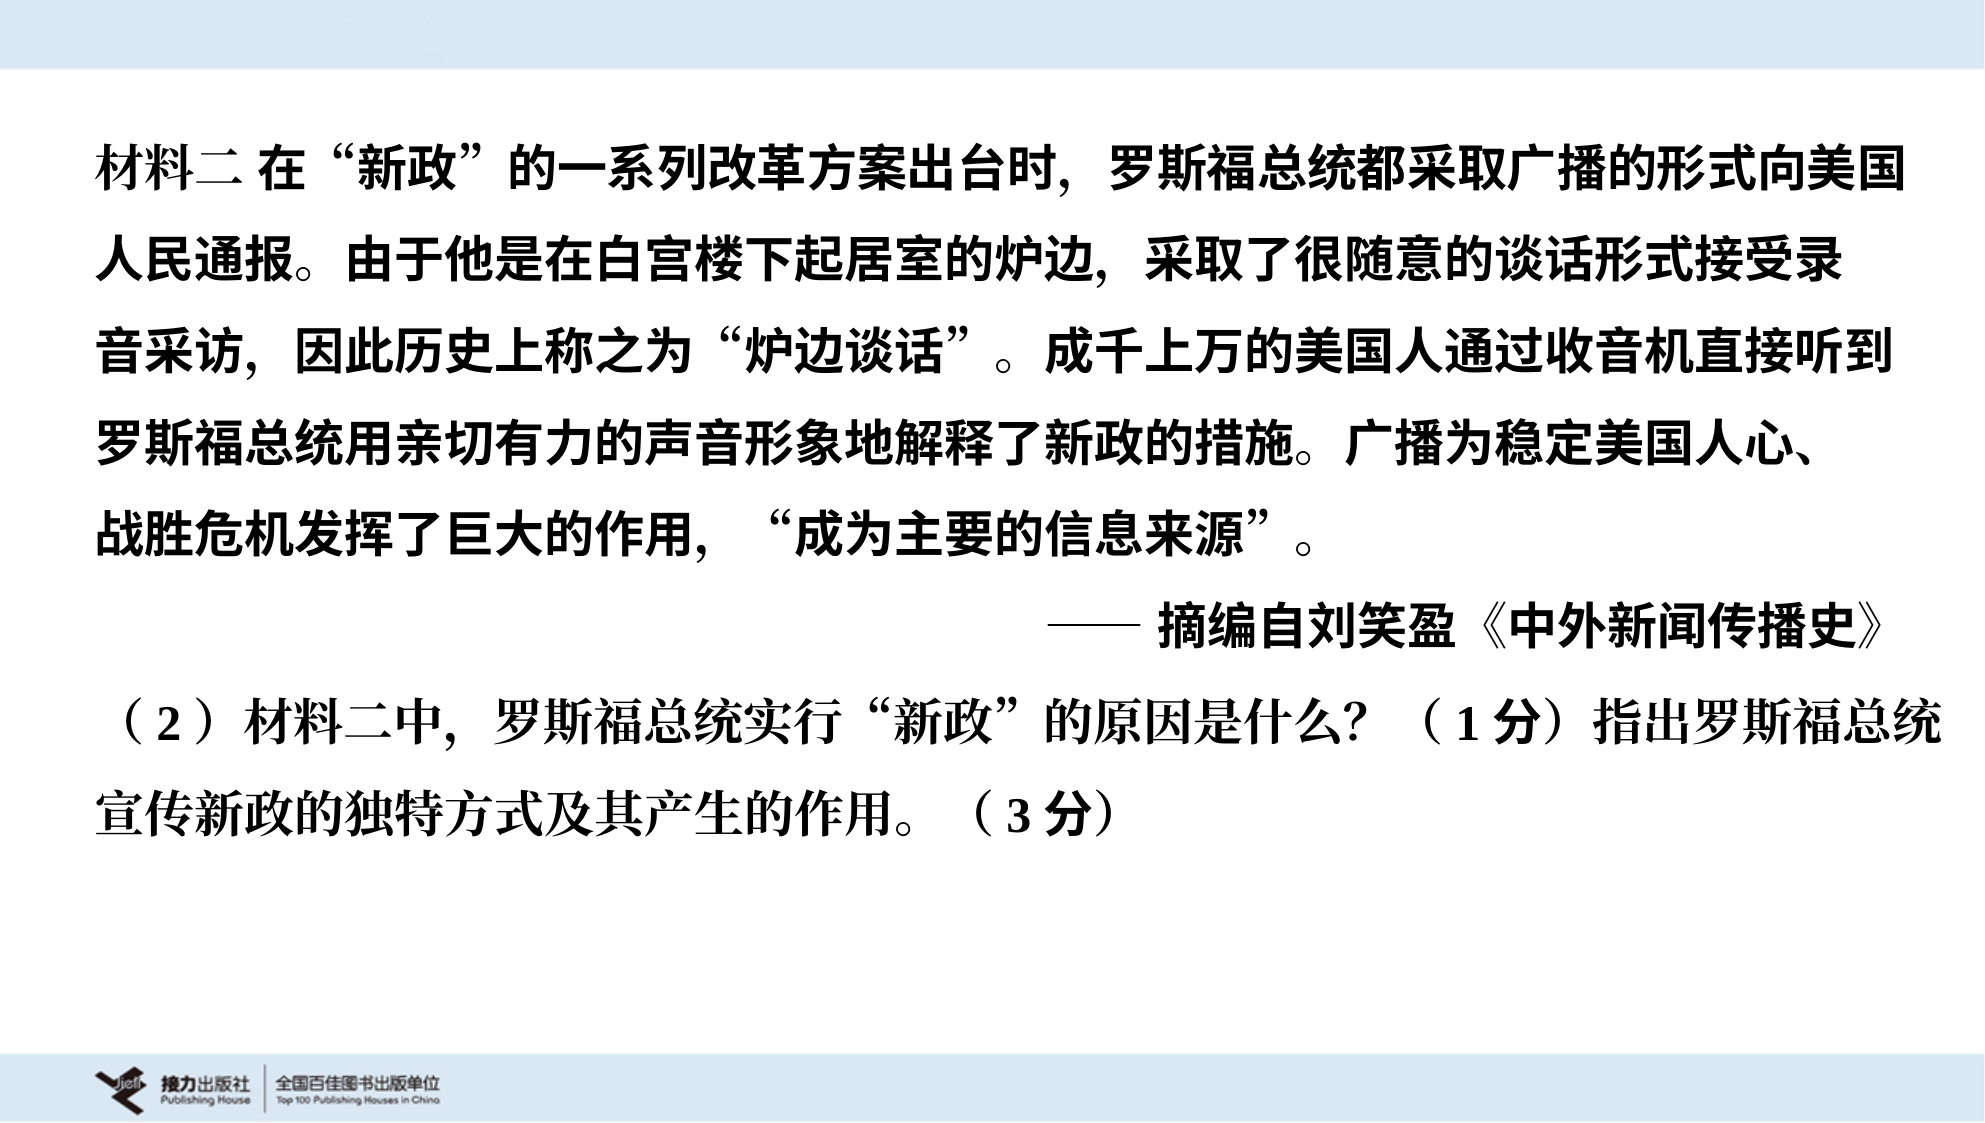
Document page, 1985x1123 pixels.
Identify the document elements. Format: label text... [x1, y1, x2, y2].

picture [0, 0, 1985, 1122]
text_box 材料二 在“新政”的一系列改革方案出台时，罗斯福总统都采取广播的形式向美国 人民通报。由于他是在白宫楼下起居室的炉边，采取了很随意的谈话形式接受录 音采访，因此历史上称之为“炉边谈话”。成千上万的美国人通过收音机直接听到 罗斯福总统用亲切有力的声音形象地解释了新政的措施。广播为稳定美国人心、 战胜危机发挥了巨大的作用，“成为主要的信息来源”。 ——摘编自刘笑盈《中外新闻传播史》 [94, 104, 1892, 659]
text_box （2）材料二中，罗斯福总统实行“新政”的原因是什么？（1分）指出罗斯福总统 宣传新政的独特方式及其产生的作用。（3分） [94, 659, 1892, 869]
